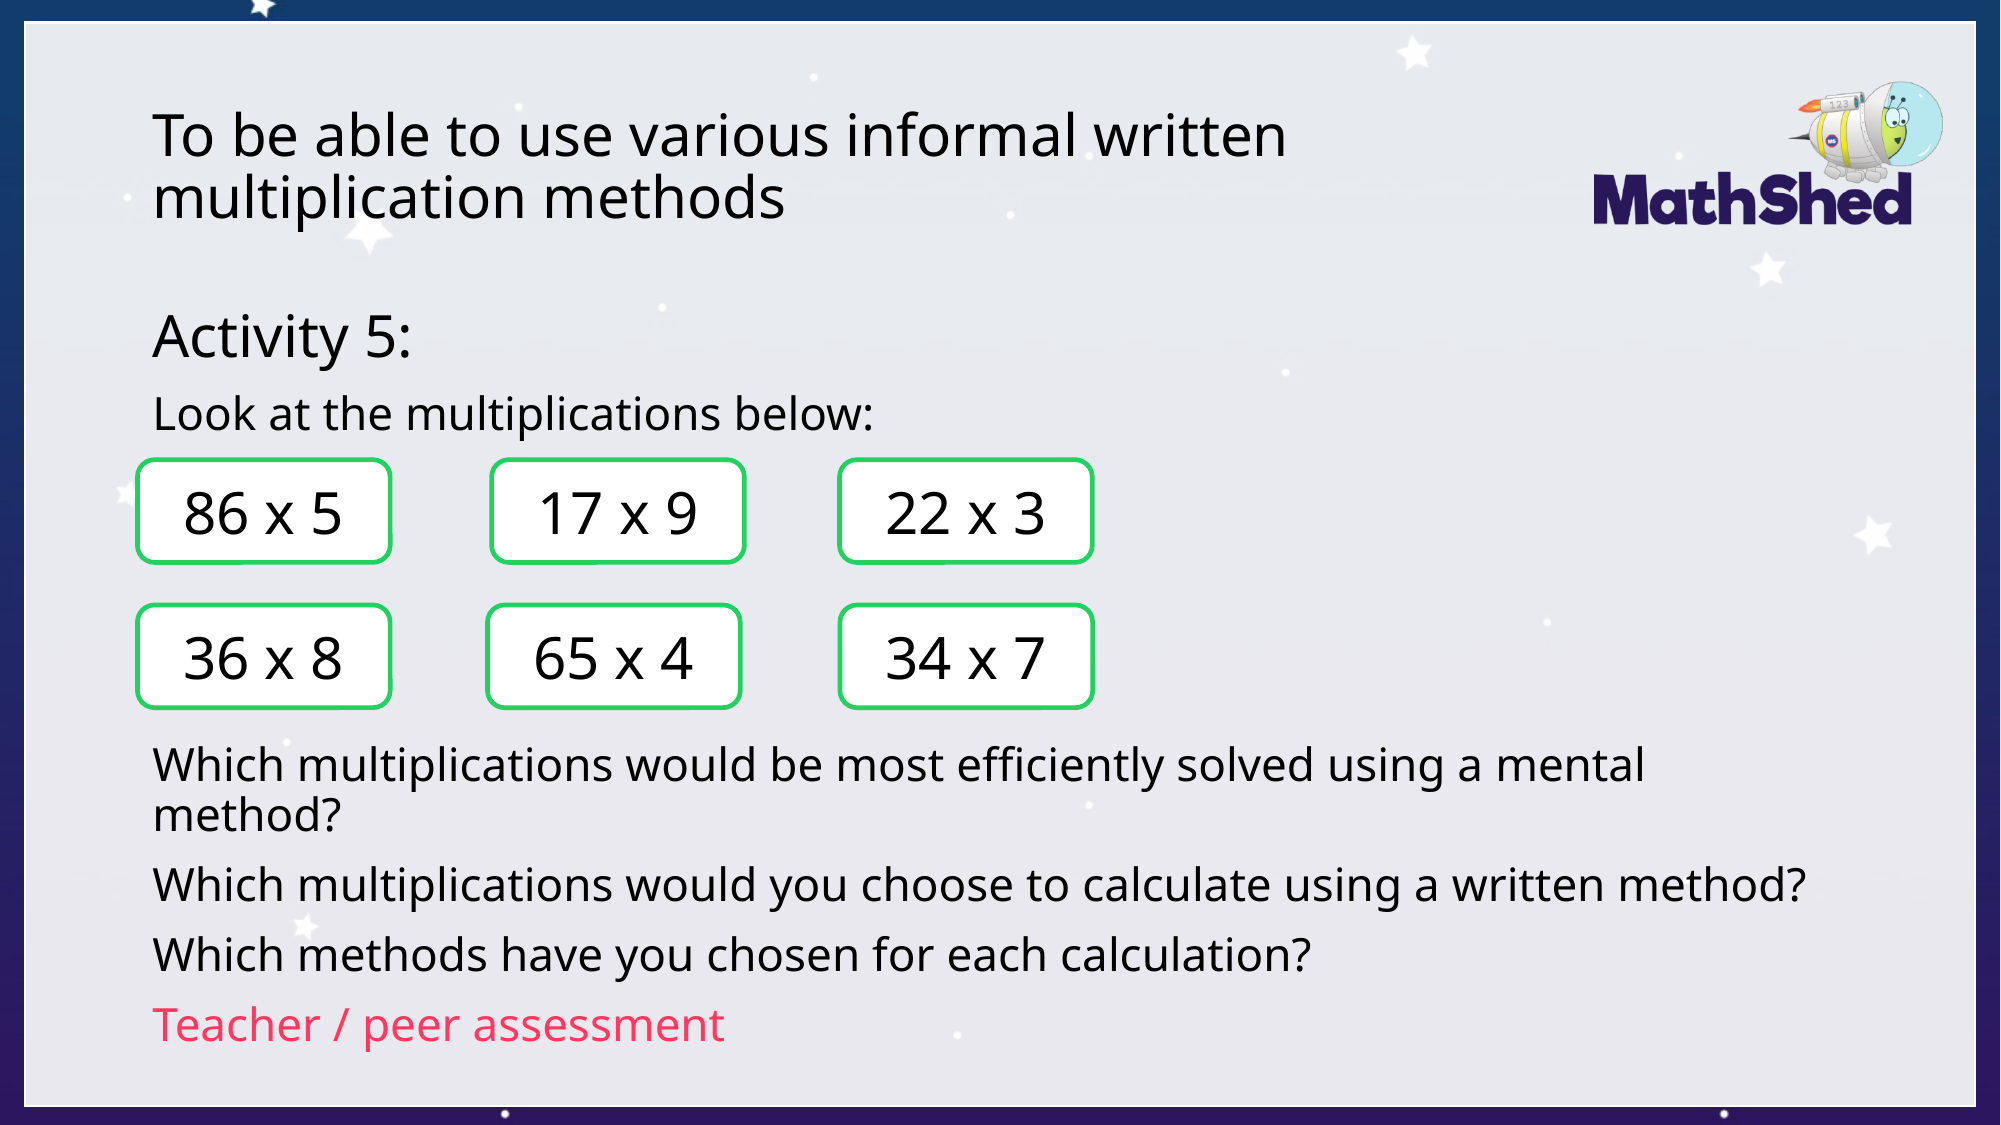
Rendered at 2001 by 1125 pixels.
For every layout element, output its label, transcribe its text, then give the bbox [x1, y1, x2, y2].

picture [0, 0, 2001, 1125]
text_box 86 x 5 [136, 458, 392, 564]
list Activity 5: Look at the multiplications below: Which multiplications would be most efficiently solved using a mental method? Which multiplications would you choose to calculate using a written method? Which methods have you chosen for each calculation? Teacher / peer assessment [137, 299, 1863, 1014]
text_box 65 x 4 [486, 603, 742, 709]
text_box 34 x 7 [838, 603, 1094, 709]
title To be able to use various informal written multiplication methods [137, 59, 1578, 278]
text_box 22 x 3 [838, 458, 1094, 564]
text_box 17 x 9 [490, 458, 746, 564]
text_box 36 x 8 [136, 603, 392, 709]
